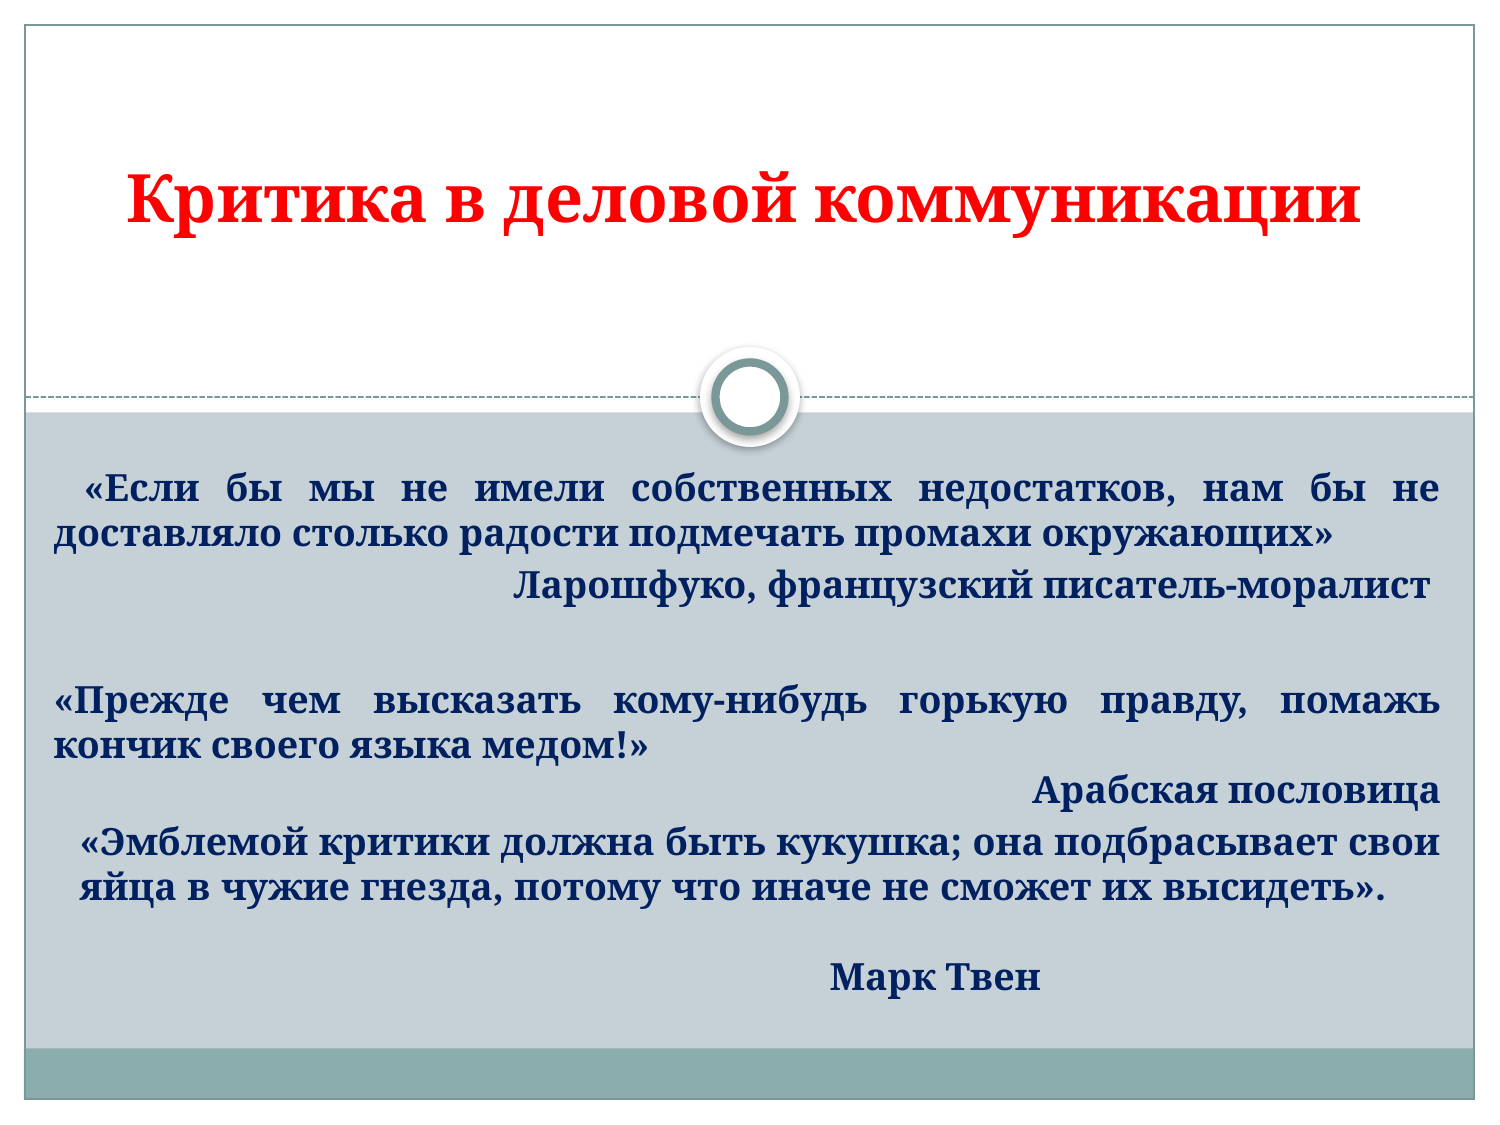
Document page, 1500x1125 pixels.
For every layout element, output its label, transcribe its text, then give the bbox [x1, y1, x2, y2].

title Критика в деловой коммуникации [64, 30, 1424, 244]
text_box «Прежде чем высказать кому-нибудь горькую правду, помажь кончик своего языка медом!» Арабская пословица [38, 668, 1457, 864]
text_box «Эмблемой критики должна быть кукушка; она подбрасывает свои яйца в чужие гнезда, потому что иначе не сможет их высидеть». Марк Твен [64, 810, 1457, 1006]
subtitle «Если бы мы не имели собственных недостатков, нам бы не доставляло столько радости подмечать промахи окружающих» Ларошфуко, французский писатель-моралист [38, 456, 1457, 651]
